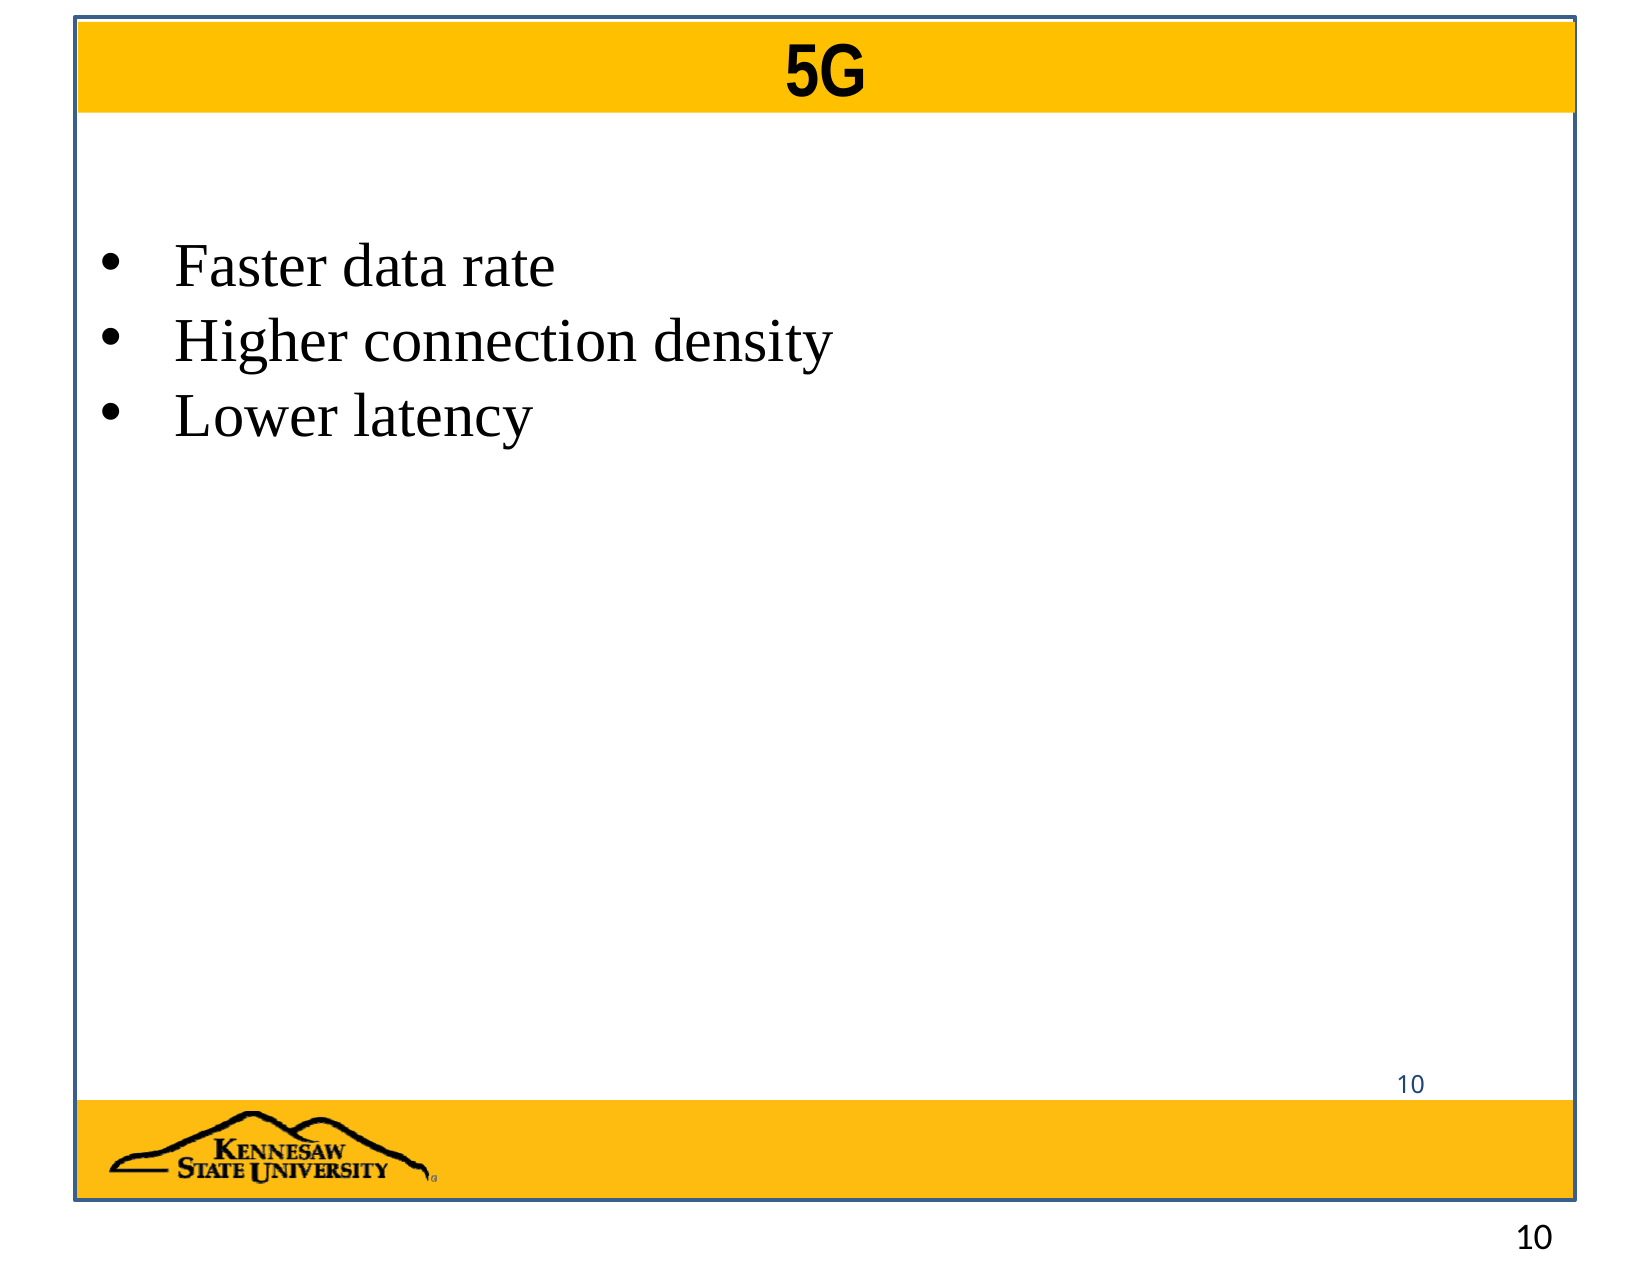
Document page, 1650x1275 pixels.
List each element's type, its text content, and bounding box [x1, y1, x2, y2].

slide_number 10 [1299, 1042, 1425, 1103]
title 5G [77, 21, 1575, 113]
picture [108, 1111, 437, 1184]
list Faster data rate Higher connection density Lower latency [99, 223, 1550, 451]
